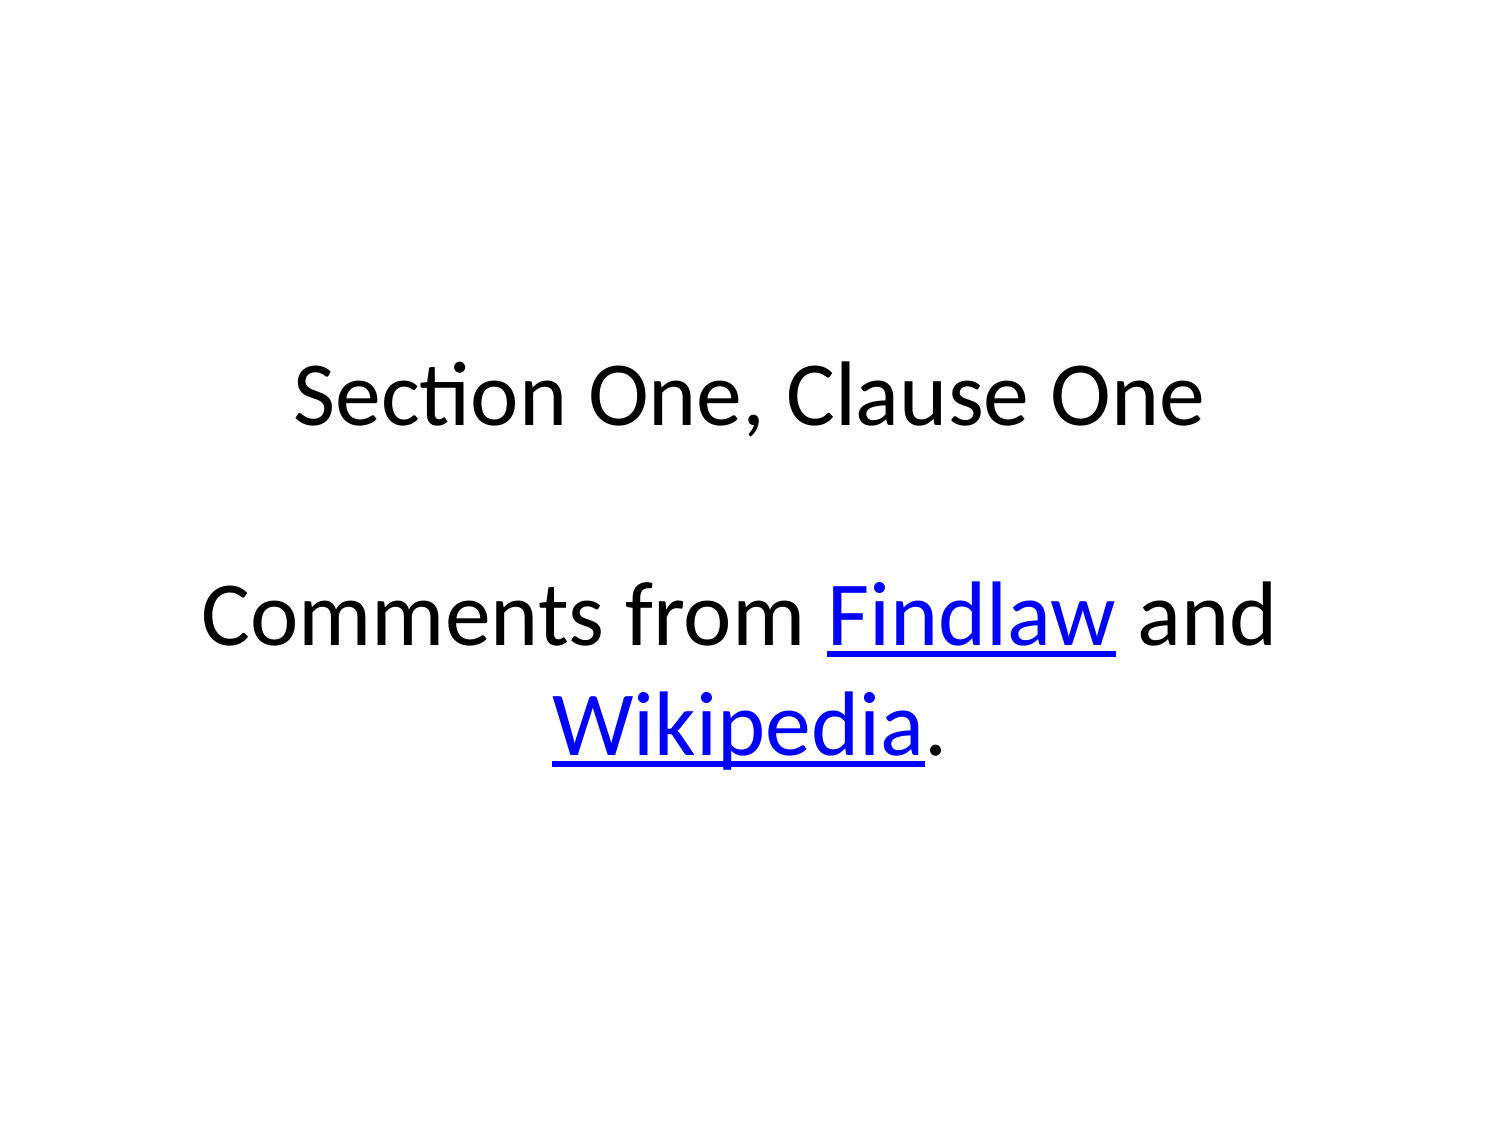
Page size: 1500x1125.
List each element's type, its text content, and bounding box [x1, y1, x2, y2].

title Section One, Clause One Comments from Findlaw and Wikipedia. [74, 44, 1426, 1063]
